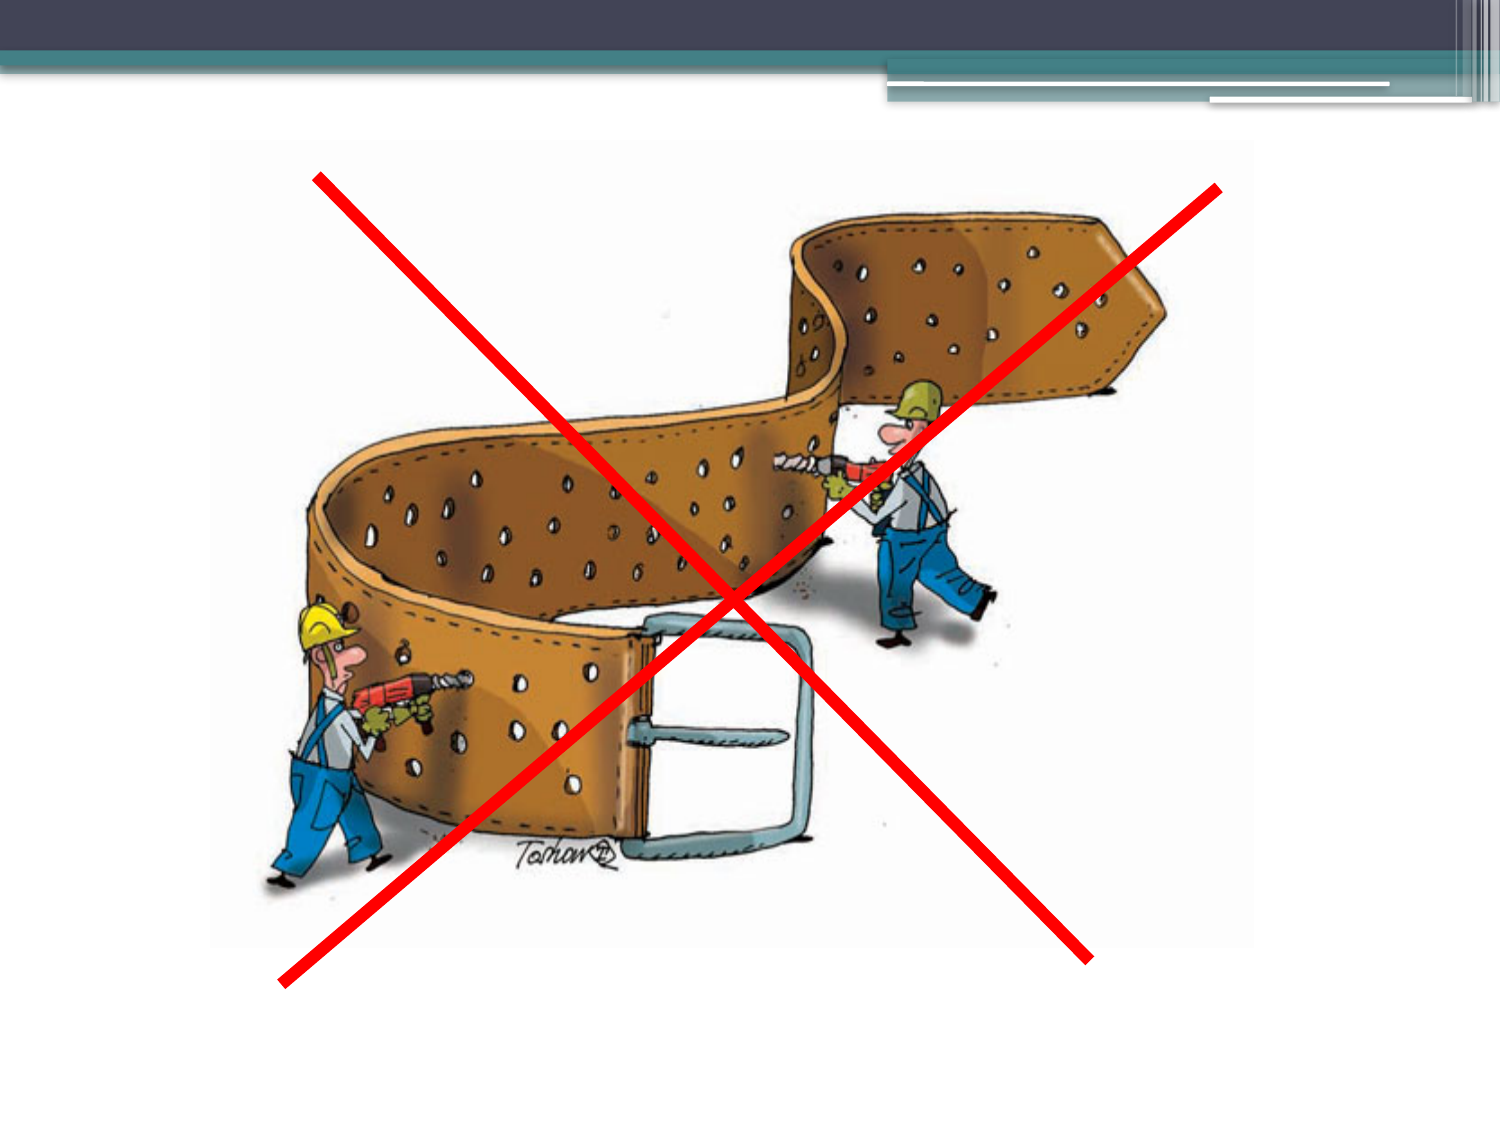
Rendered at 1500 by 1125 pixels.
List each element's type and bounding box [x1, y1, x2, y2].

text_box [280, 187, 1219, 985]
list [210, 140, 1255, 948]
text_box [310, 181, 1096, 956]
